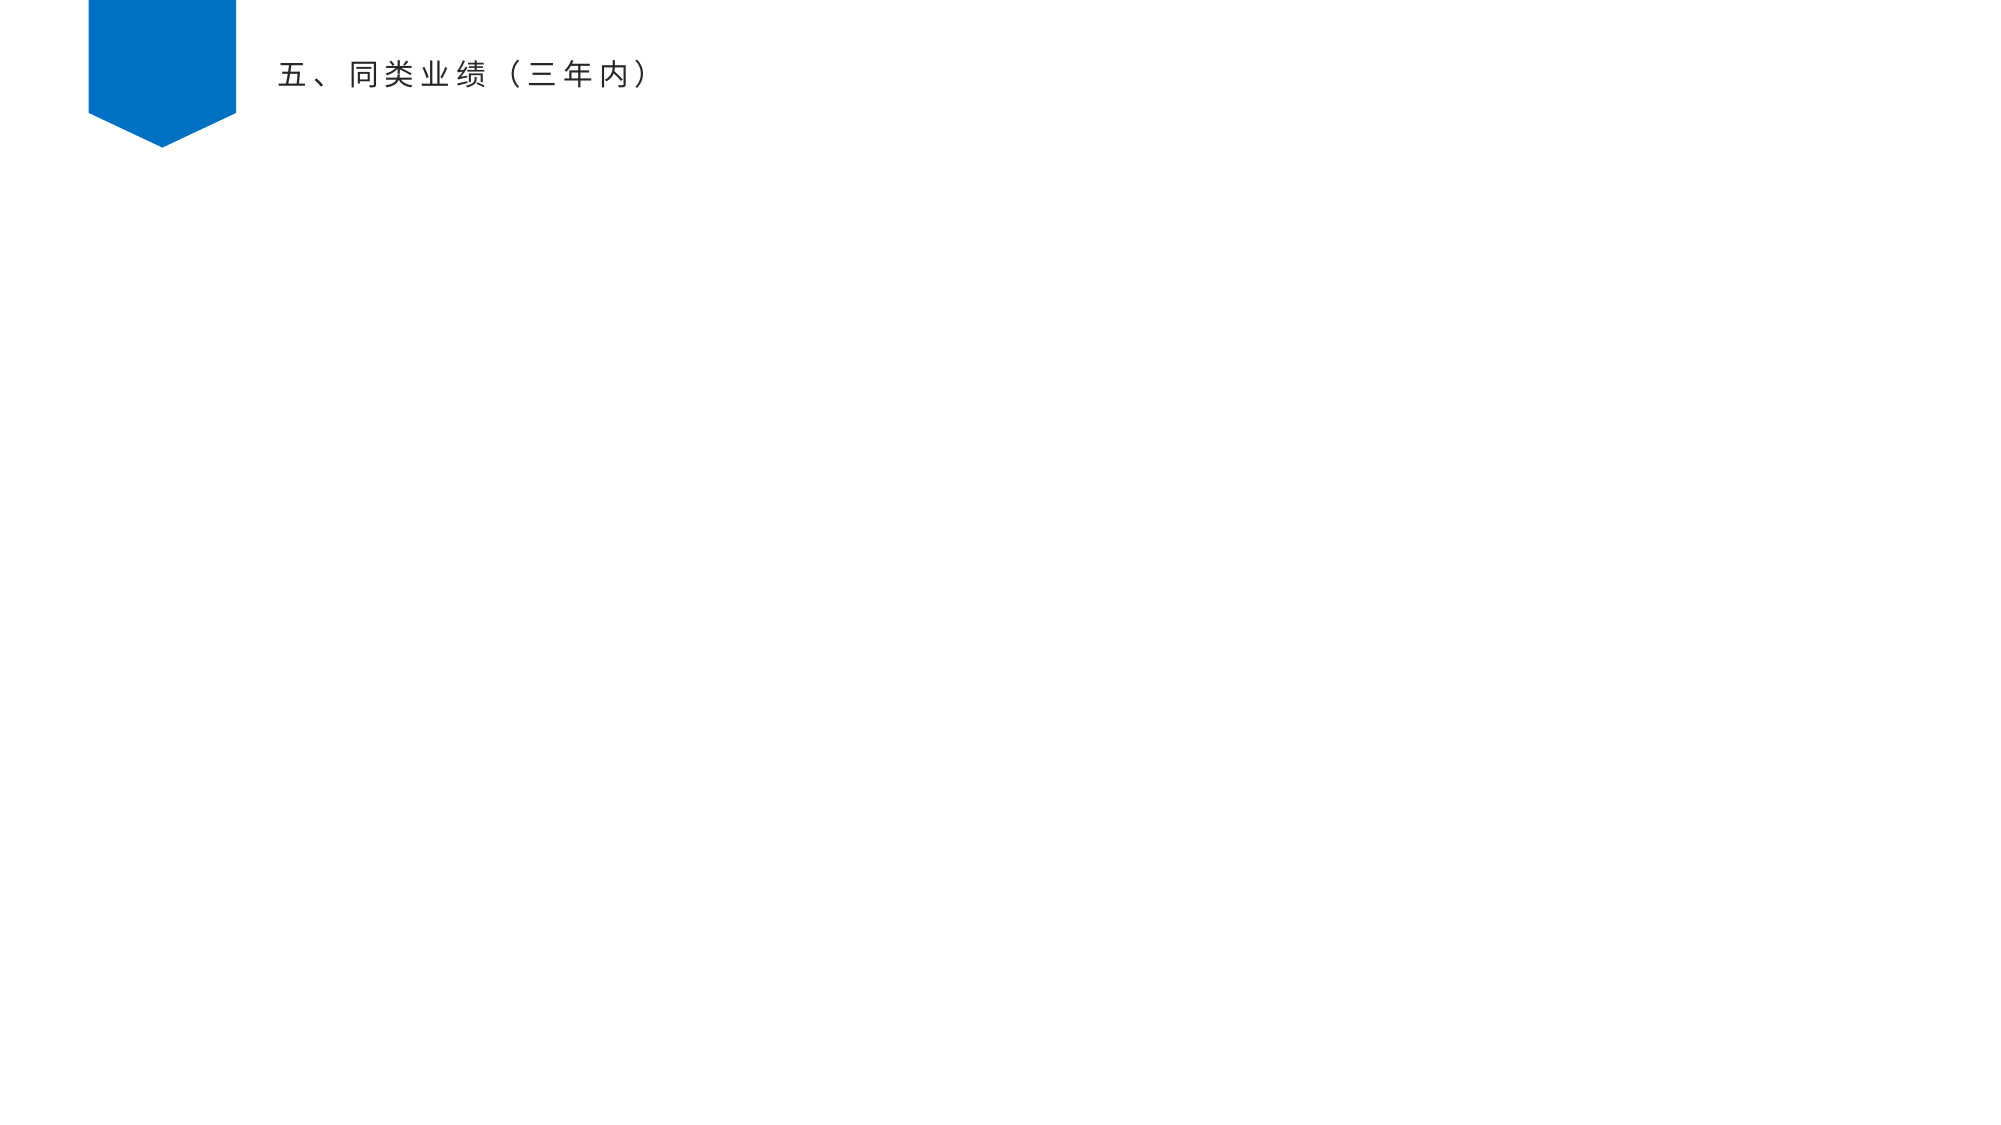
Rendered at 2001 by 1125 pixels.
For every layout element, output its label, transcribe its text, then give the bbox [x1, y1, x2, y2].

text_box [87, 0, 238, 149]
title 五、同类业绩（三年内） [262, 15, 1940, 132]
